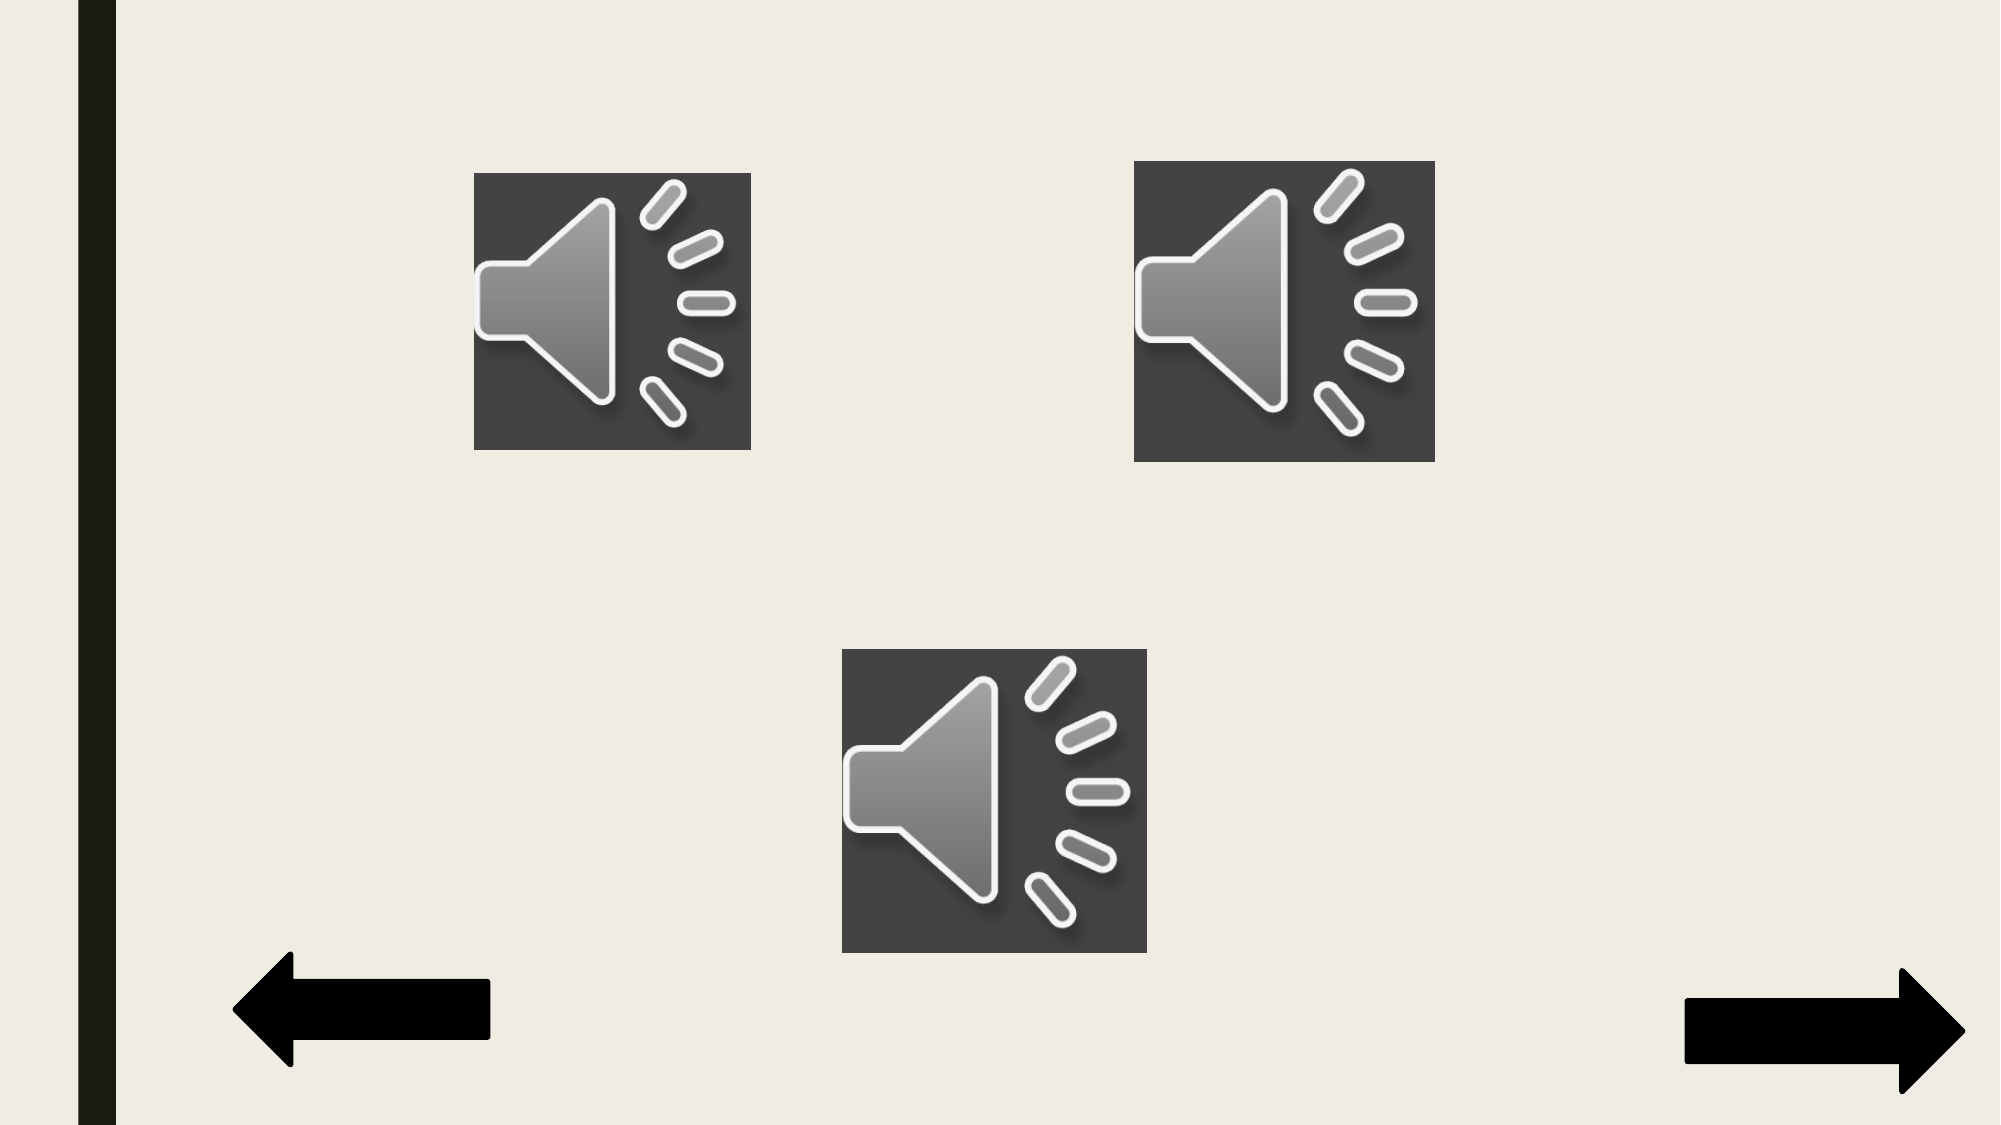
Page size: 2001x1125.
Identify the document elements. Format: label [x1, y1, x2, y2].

picture [1133, 160, 1436, 463]
picture [841, 647, 1148, 955]
text_box [1684, 968, 1966, 1095]
text_box [232, 951, 491, 1068]
picture [472, 171, 753, 451]
